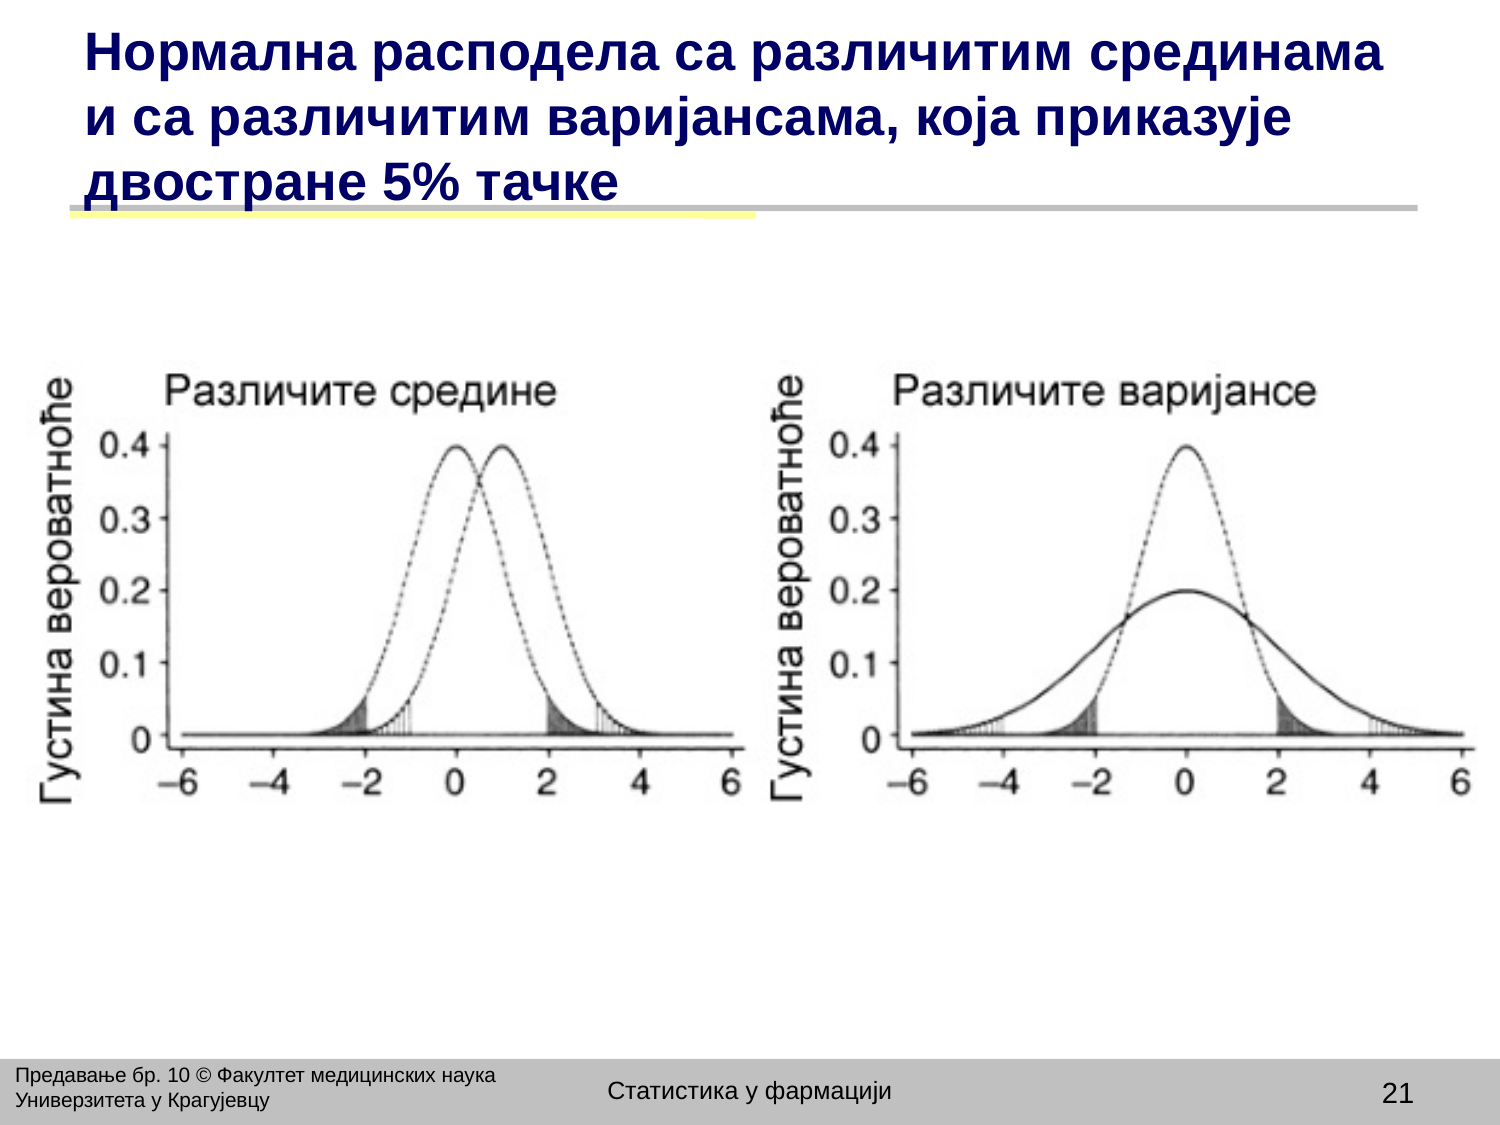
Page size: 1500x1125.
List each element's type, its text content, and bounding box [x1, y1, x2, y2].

slide_number 21 [1079, 1066, 1430, 1125]
footer Статистика у фармацији [512, 1066, 988, 1125]
picture [25, 359, 1490, 819]
slide_number Предавање бр. 10 © Факултет медицинских наука Универзитета у Крагујевцу [0, 1053, 622, 1108]
title Нормална расподела са различитим срединама и са различитим варијансама, која приказује двостране 5% тачке [69, 19, 1426, 208]
